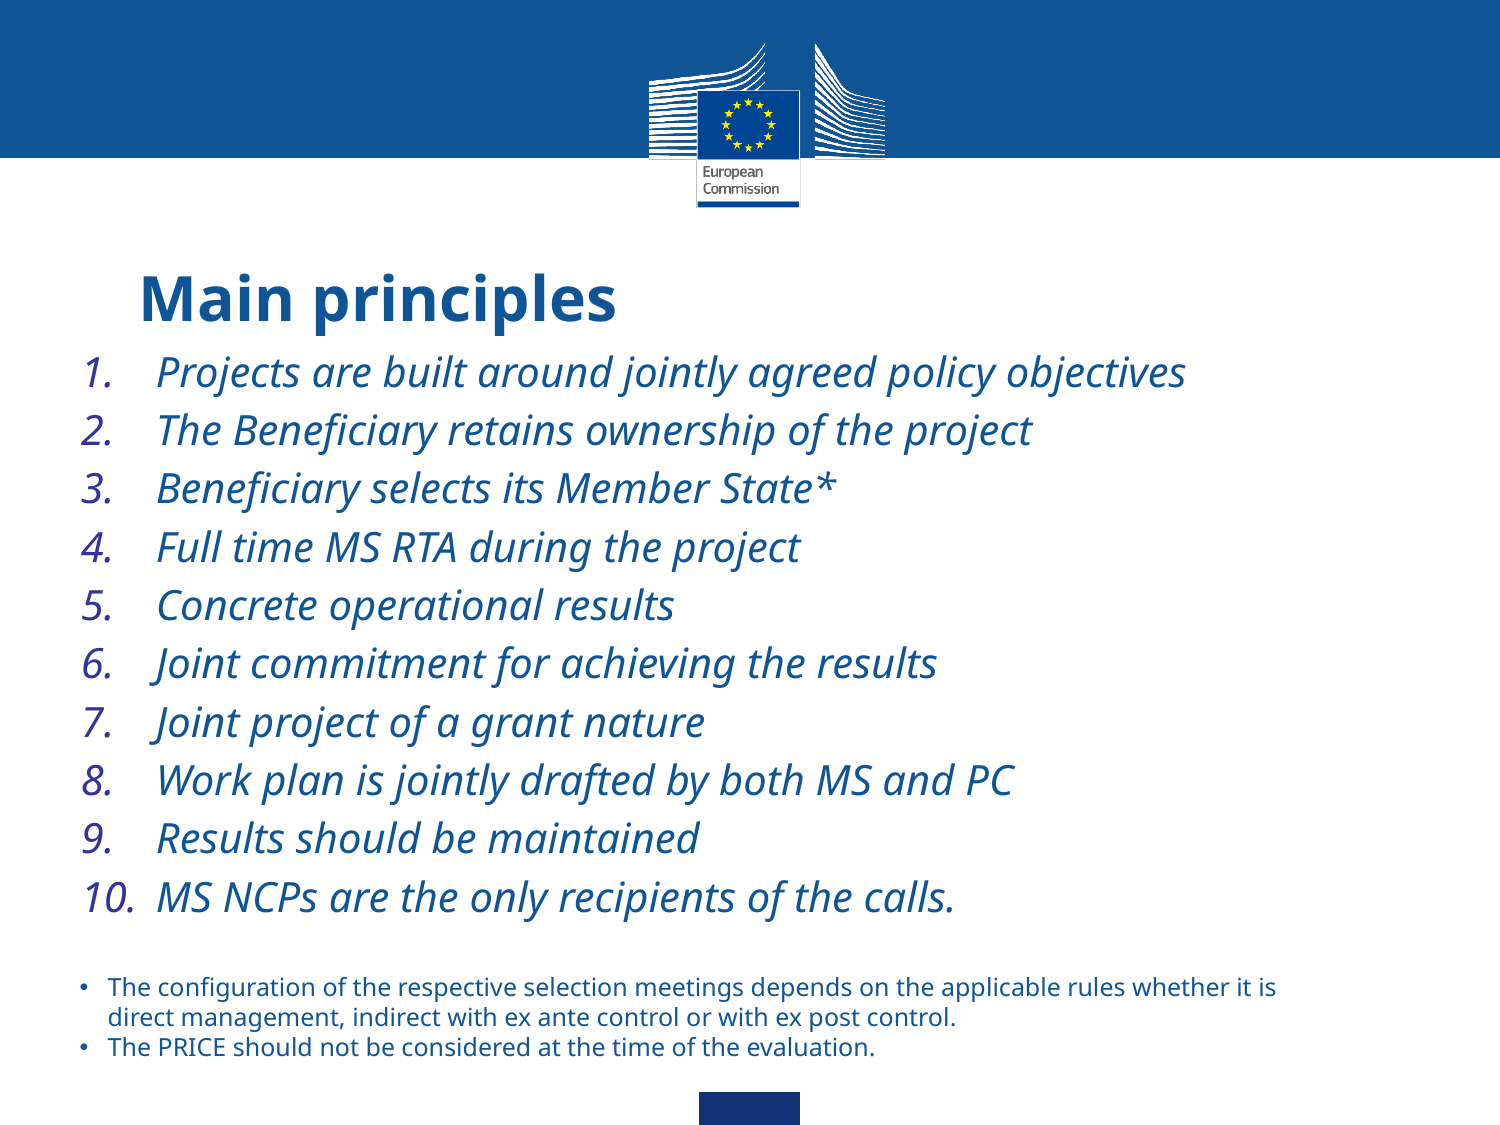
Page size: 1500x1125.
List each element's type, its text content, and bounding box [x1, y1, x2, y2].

list Projects are built around jointly agreed policy objectives The Beneficiary retains ownership of the project Beneficiary selects its Member State* Full time MS RTA during the project Concrete operational results Joint commitment for achieving the results Joint project of a grant nature Work plan is jointly drafted by both MS and PC Results should be maintained MS NCPs are the only recipients of the calls. [65, 338, 1416, 917]
picture [649, 42, 885, 208]
title Main principles [64, 219, 1415, 374]
text_box The configuration of the respective selection meetings depends on the applicable rules whether it is direct management, indirect with ex ante control or with ex post control. The PRICE should not be considered at the time of the evaluation. [64, 964, 1317, 1069]
